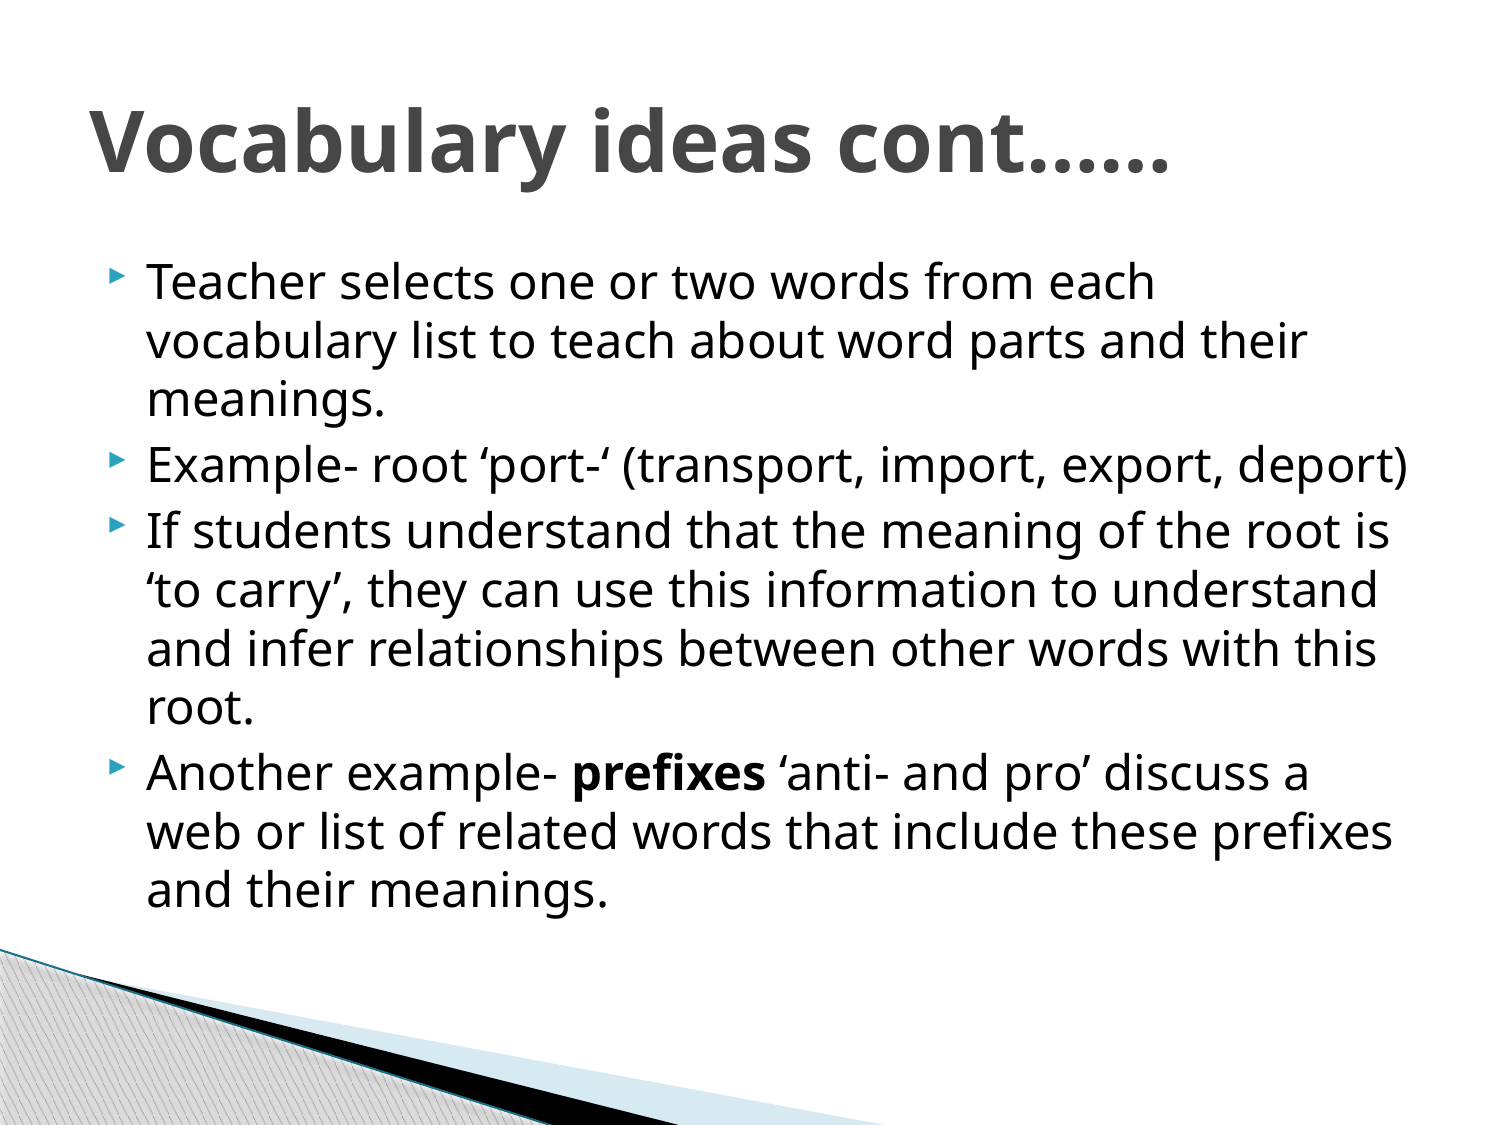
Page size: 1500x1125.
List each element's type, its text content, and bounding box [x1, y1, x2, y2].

title Vocabulary ideas cont…… [75, 45, 1425, 233]
list Teacher selects one or two words from each vocabulary list to teach about word parts and their meanings. Example- root ‘port-‘ (transport, import, export, deport) If students understand that the meaning of the root is ‘to carry’, they can use this information to understand and infer relationships between other words with this root. Another example- prefixes ‘anti- and pro’ discuss a web or list of related words that include these prefixes and their meanings. [75, 243, 1425, 986]
